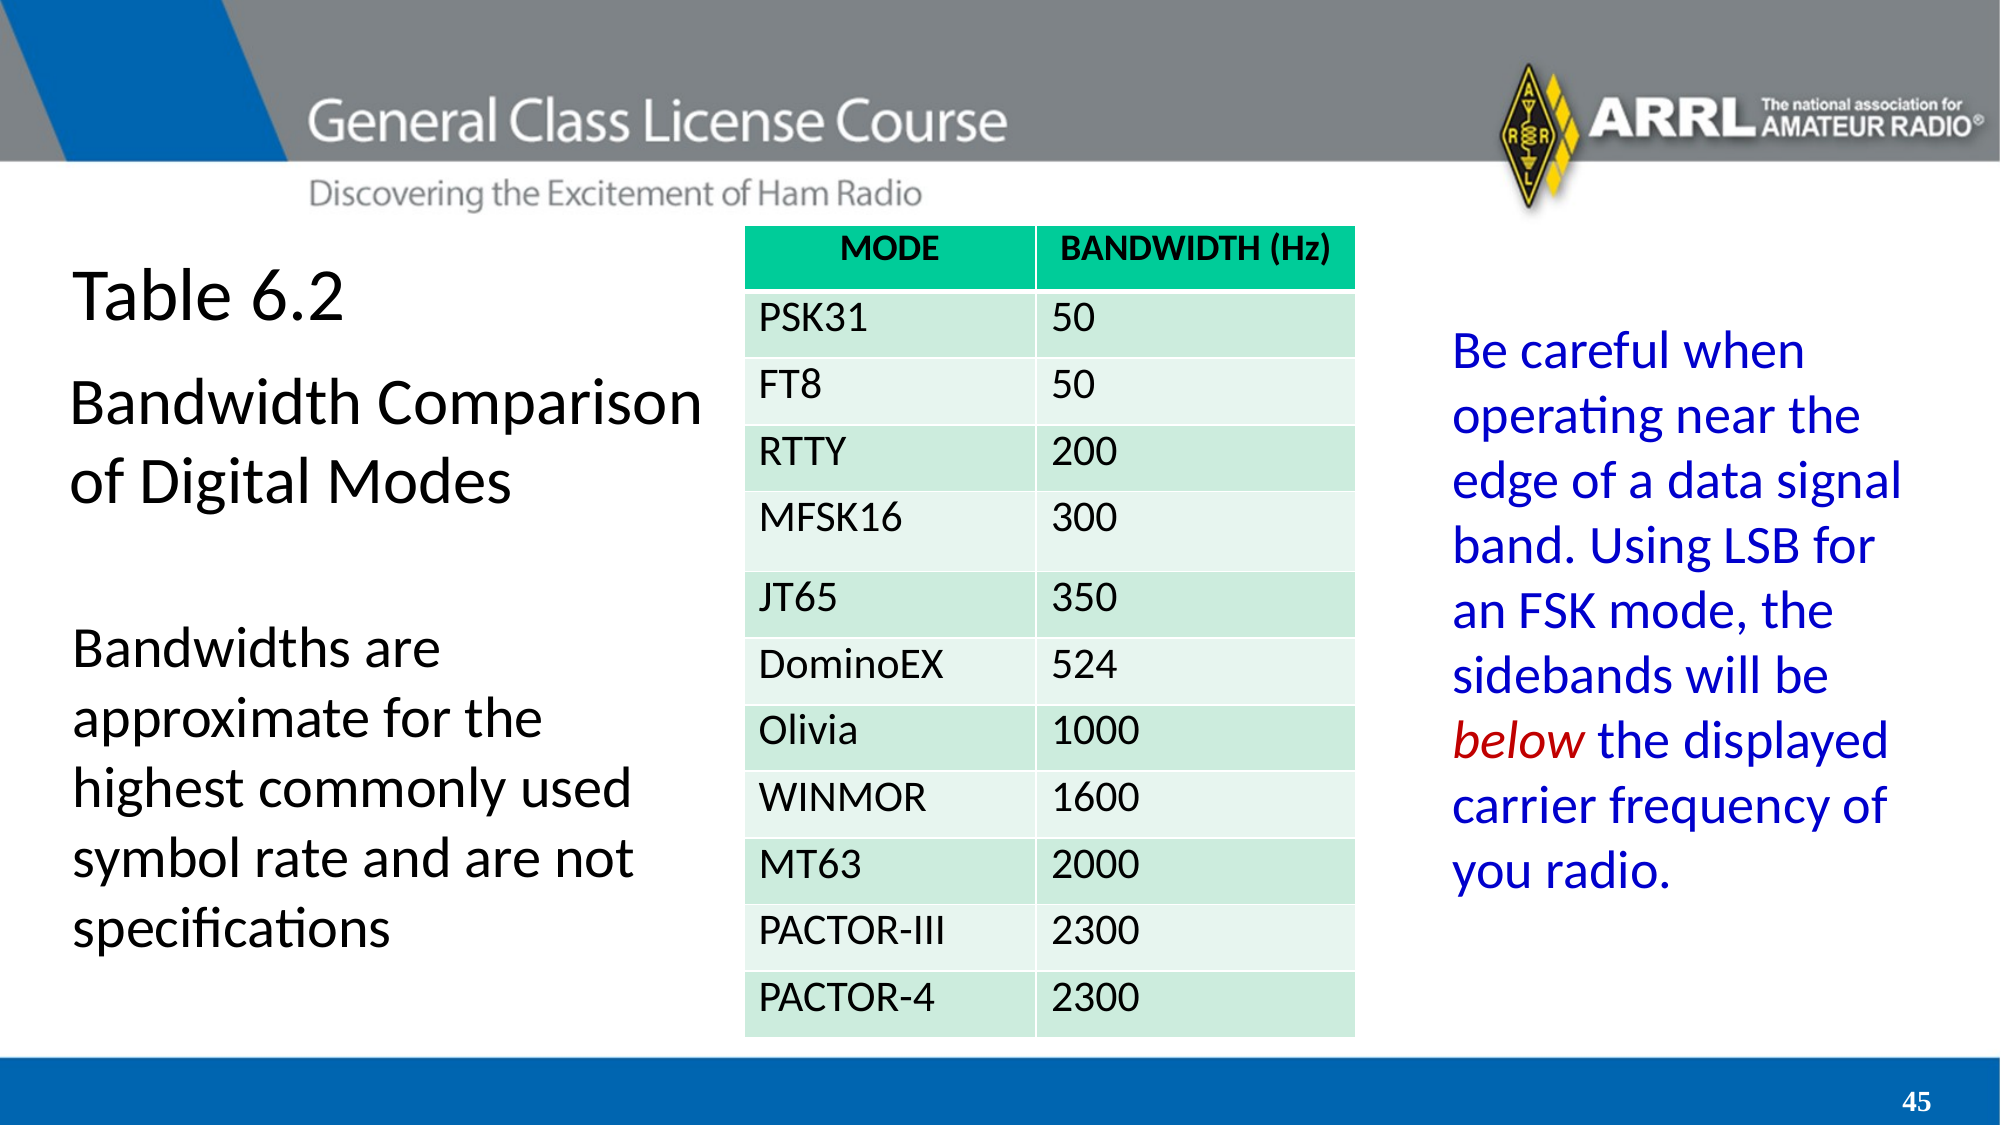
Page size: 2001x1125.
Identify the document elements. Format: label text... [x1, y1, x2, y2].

table_header MODE [745, 226, 1035, 289]
table_cell MFSK16 [745, 492, 1035, 571]
table_cell RTTY [745, 426, 1035, 491]
table_cell MT63 [745, 839, 1035, 904]
table_cell 50 [1037, 359, 1355, 424]
table_cell PSK31 [745, 294, 1035, 357]
table_cell 350 [1037, 572, 1355, 637]
table_cell 2000 [1037, 839, 1355, 904]
table_cell 524 [1037, 639, 1355, 704]
text_box Bandwidths are approximate for the highest commonly used symbol rate and are not specifications [57, 601, 724, 746]
table_cell PACTOR-4 [745, 972, 1035, 1037]
table_cell WINMOR [745, 772, 1035, 837]
text_box Bandwidth Comparison of Digital Modes [54, 350, 721, 494]
table_cell 300 [1037, 492, 1355, 571]
table_cell PACTOR-III [745, 905, 1035, 970]
table_header BANDWIDTH (Hz) [1037, 226, 1355, 289]
table_cell 50 [1037, 294, 1355, 357]
table_cell Olivia [745, 706, 1035, 770]
table_cell 1600 [1037, 772, 1355, 837]
table_cell 2300 [1037, 972, 1355, 1037]
table_cell FT8 [745, 359, 1035, 424]
title Table 6.2 [57, 237, 458, 350]
table_cell DominoEX [745, 639, 1035, 704]
table_cell JT65 [745, 572, 1035, 637]
picture [0, 0, 2001, 1125]
table_cell 200 [1037, 426, 1355, 491]
text_box Be careful when operating near the edge of a data signal band. Using LSB for an FSK mode, the sidebands will be below the displayed carrier frequency of you radio. [1437, 306, 1937, 880]
table_cell 1000 [1037, 706, 1355, 770]
table_cell 2300 [1037, 905, 1355, 970]
